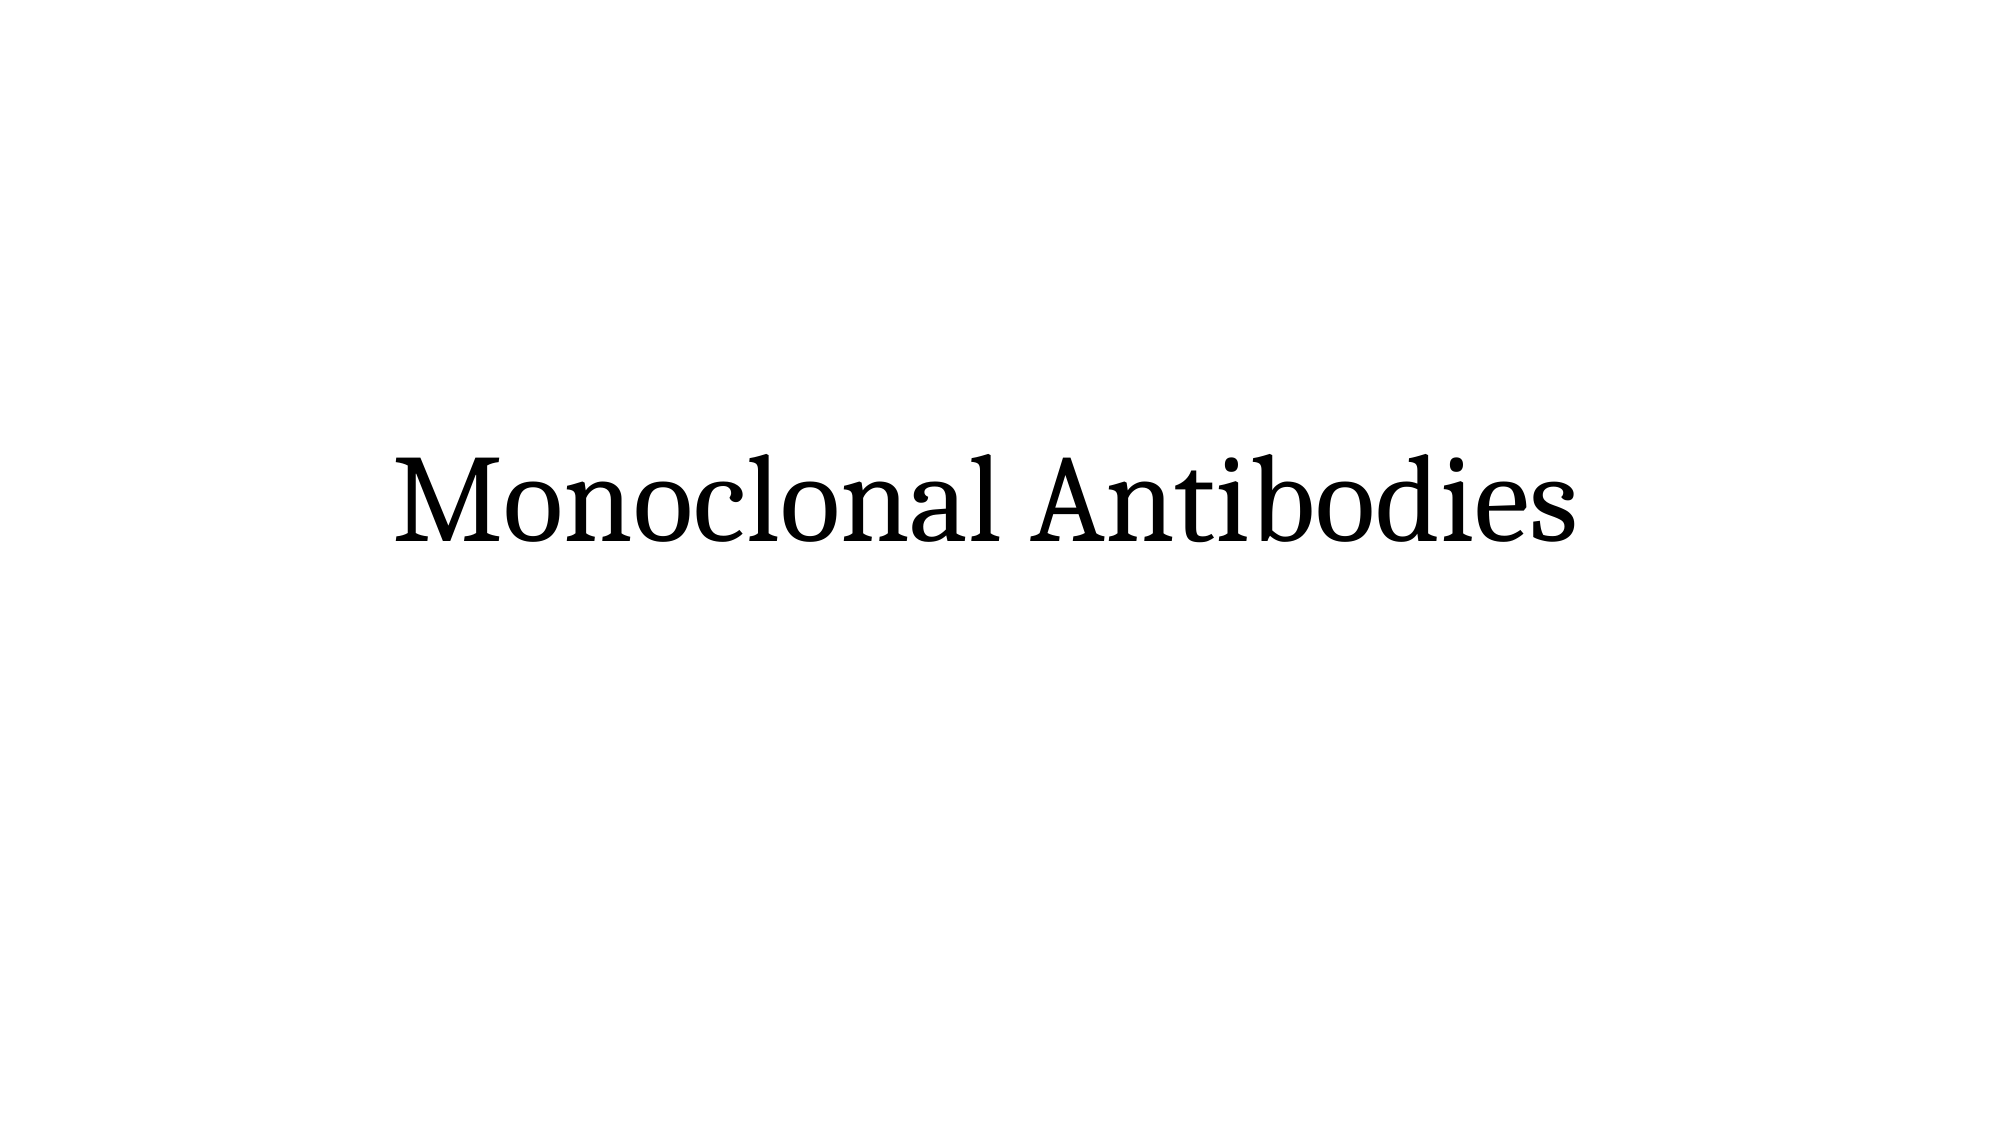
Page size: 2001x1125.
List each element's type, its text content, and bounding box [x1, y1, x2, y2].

title Monoclonal Antibodies [249, 184, 1750, 576]
